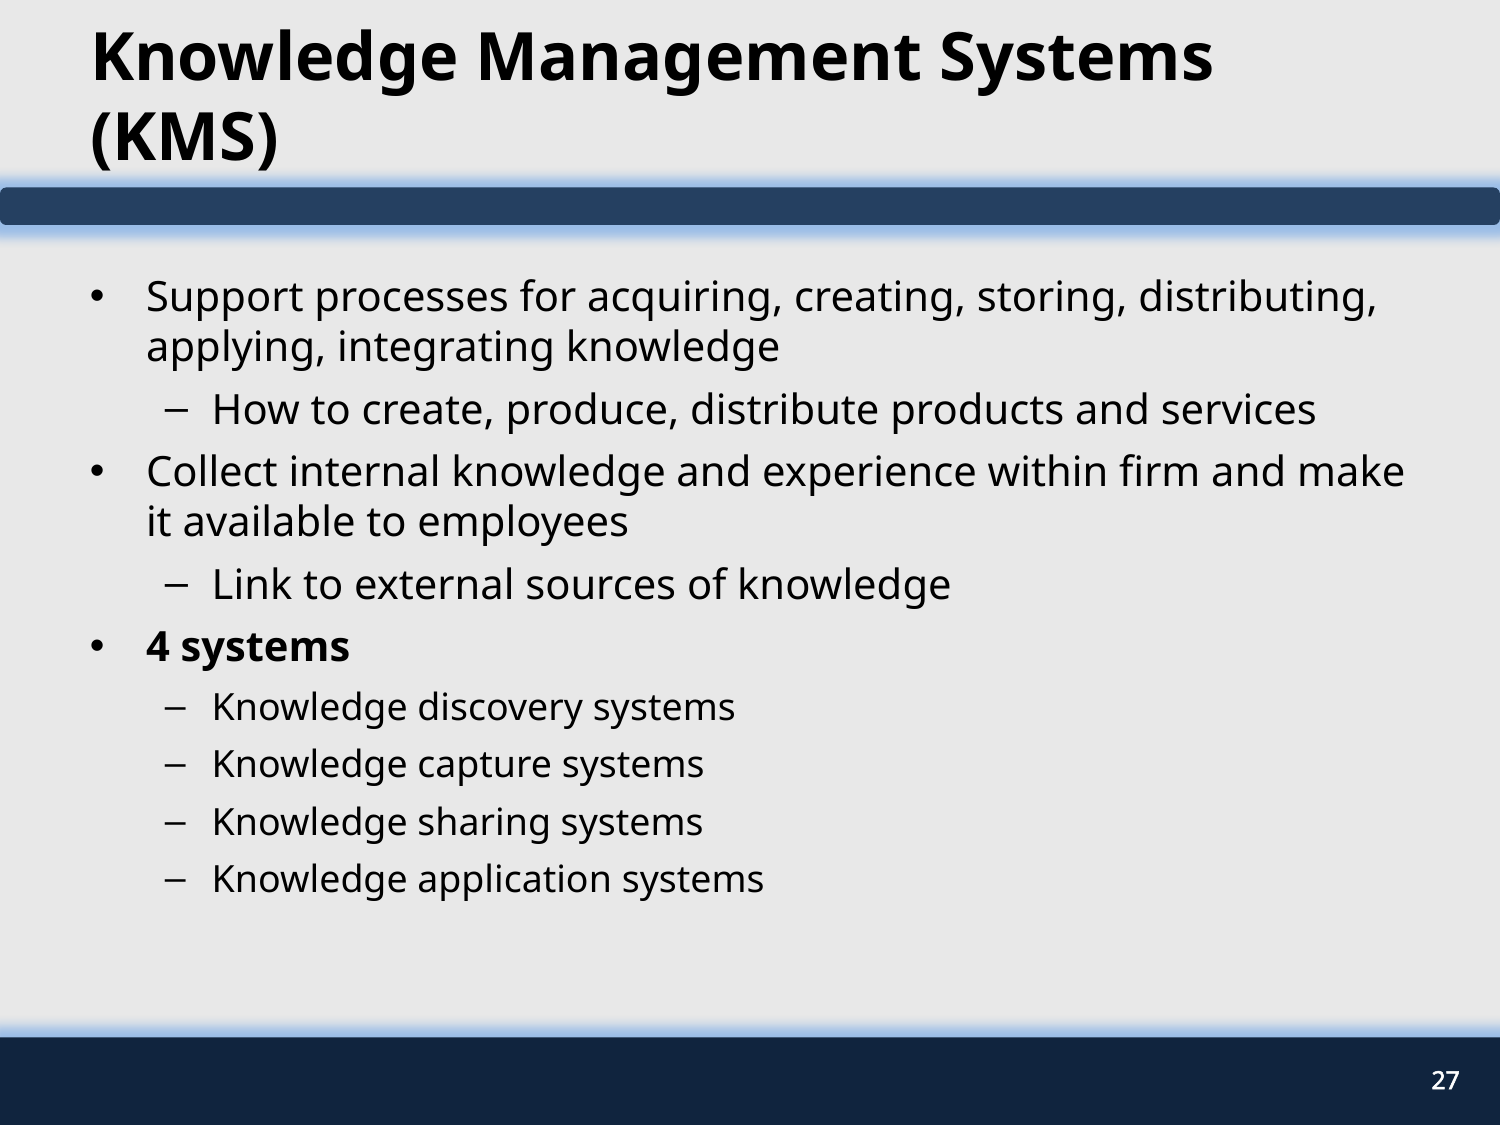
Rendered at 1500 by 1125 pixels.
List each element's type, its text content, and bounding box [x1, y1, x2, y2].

slide_number 27 [1412, 1050, 1475, 1113]
title Knowledge Management Systems (KMS) [74, 24, 1426, 163]
list Support processes for acquiring, creating, storing, distributing, applying, integrating knowledge How to create, produce, distribute products and services Collect internal knowledge and experience within firm and make it available to employees Link to external sources of knowledge 4 systems Knowledge discovery systems Knowledge capture systems Knowledge sharing systems Knowledge application systems [75, 262, 1425, 980]
